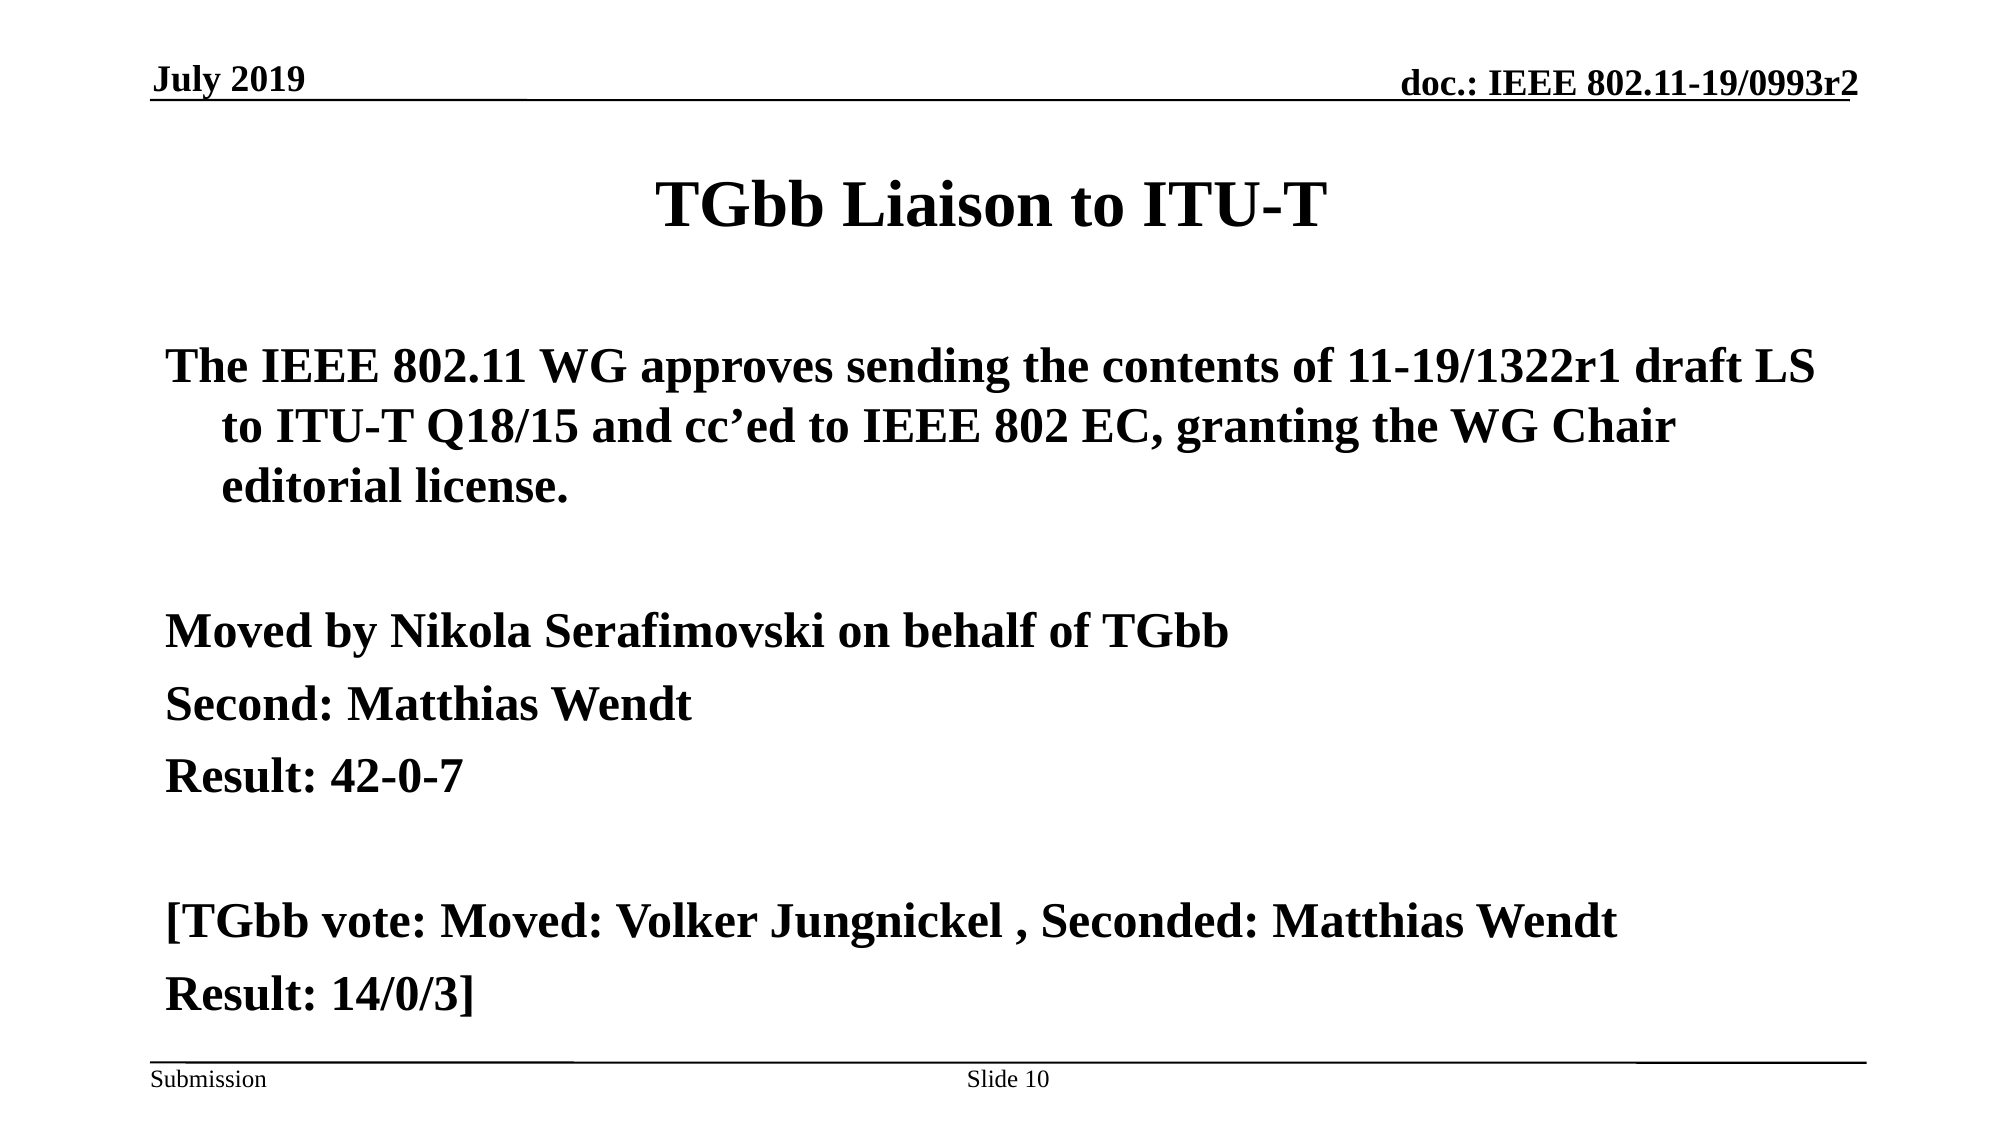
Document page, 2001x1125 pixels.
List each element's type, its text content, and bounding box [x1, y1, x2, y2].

title TGbb Liaison to ITU-T [149, 112, 1850, 288]
slide_number Slide 10 [950, 1061, 1067, 1123]
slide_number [152, 54, 563, 100]
list The IEEE 802.11 WG approves sending the contents of 11-19/1322r1 draft LS to ITU-T Q18/15 and cc’ed to IEEE 802 EC, granting the WG Chair editorial license. Moved by Nikola Serafimovski on behalf of TGbb Second: Matthias Wendt Result: 42-0-7 [TGbb vote: Moved: Volker Jungnickel , Seconded: Matthias Wendt Result: 14/0/3] [149, 324, 1850, 1063]
